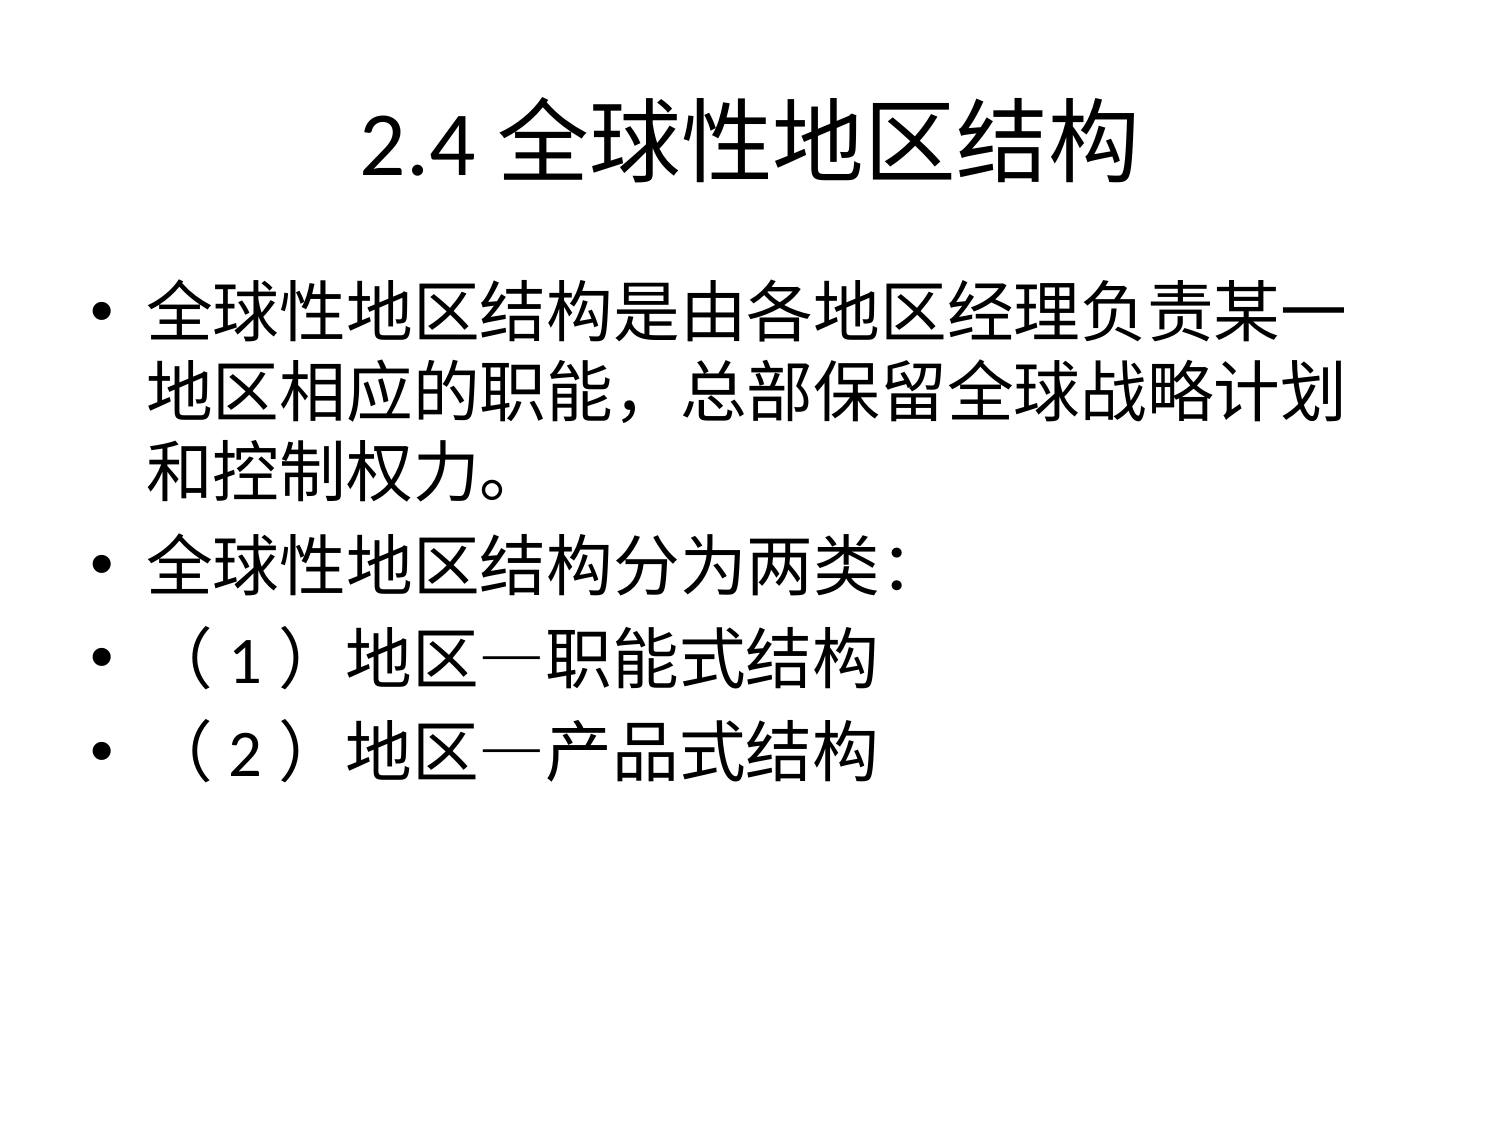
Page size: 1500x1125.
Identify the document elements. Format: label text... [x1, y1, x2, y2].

title 2.4全球性地区结构 [75, 45, 1425, 233]
list 全球性地区结构是由各地区经理负责某一地区相应的职能，总部保留全球战略计划和控制权力。 全球性地区结构分为两类： （1）地区—职能式结构 （2）地区—产品式结构 [75, 262, 1425, 1005]
